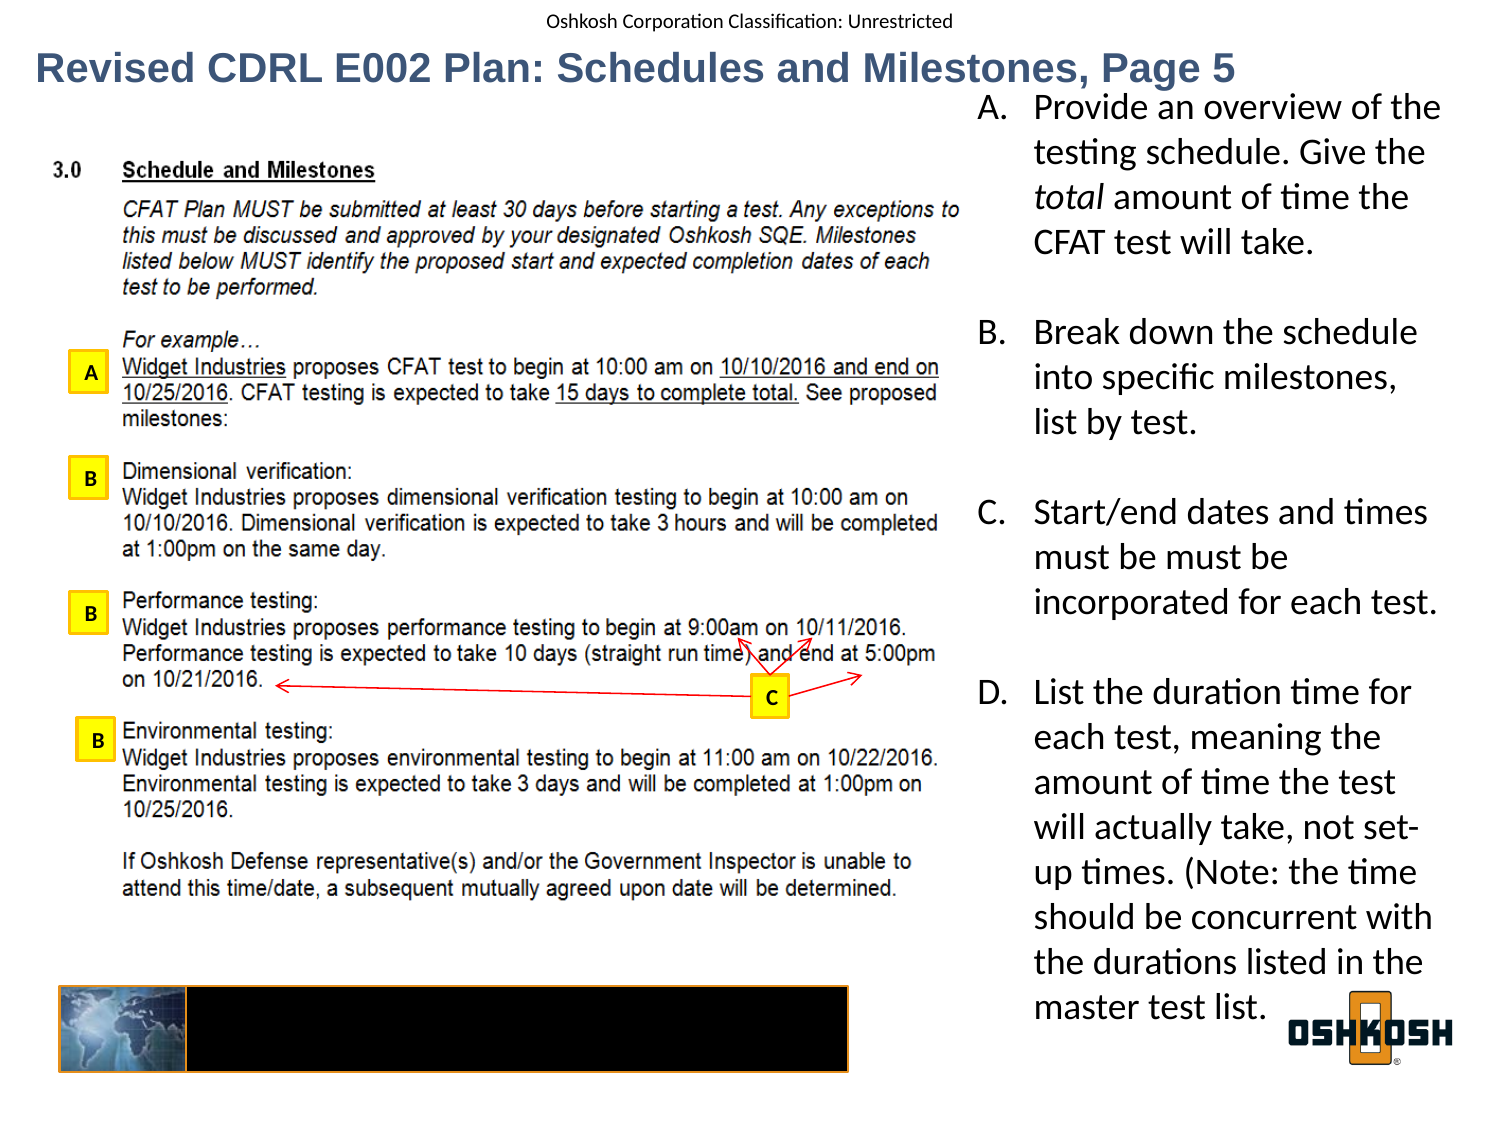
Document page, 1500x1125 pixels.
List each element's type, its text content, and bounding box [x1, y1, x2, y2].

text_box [737, 637, 767, 676]
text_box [769, 637, 813, 676]
picture [1282, 1035, 1457, 1070]
title Revised CDRL E002 Plan: Schedules and Milestones, Page 5 [35, 40, 1465, 92]
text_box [274, 685, 752, 697]
picture [61, 987, 185, 1071]
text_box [788, 674, 863, 697]
text_box Provide an overview of the testing schedule. Give the total amount of time the CFAT test will take. Break down the schedule into specific milestones, list by test. Start/end dates and times must be must be incorporated for each test. List the duration time for each test, meaning the amount of time the test will actually take, not set-up times. (Note: the time should be concurrent with the durations listed in the master test list. [962, 74, 1463, 1035]
picture [49, 151, 976, 915]
